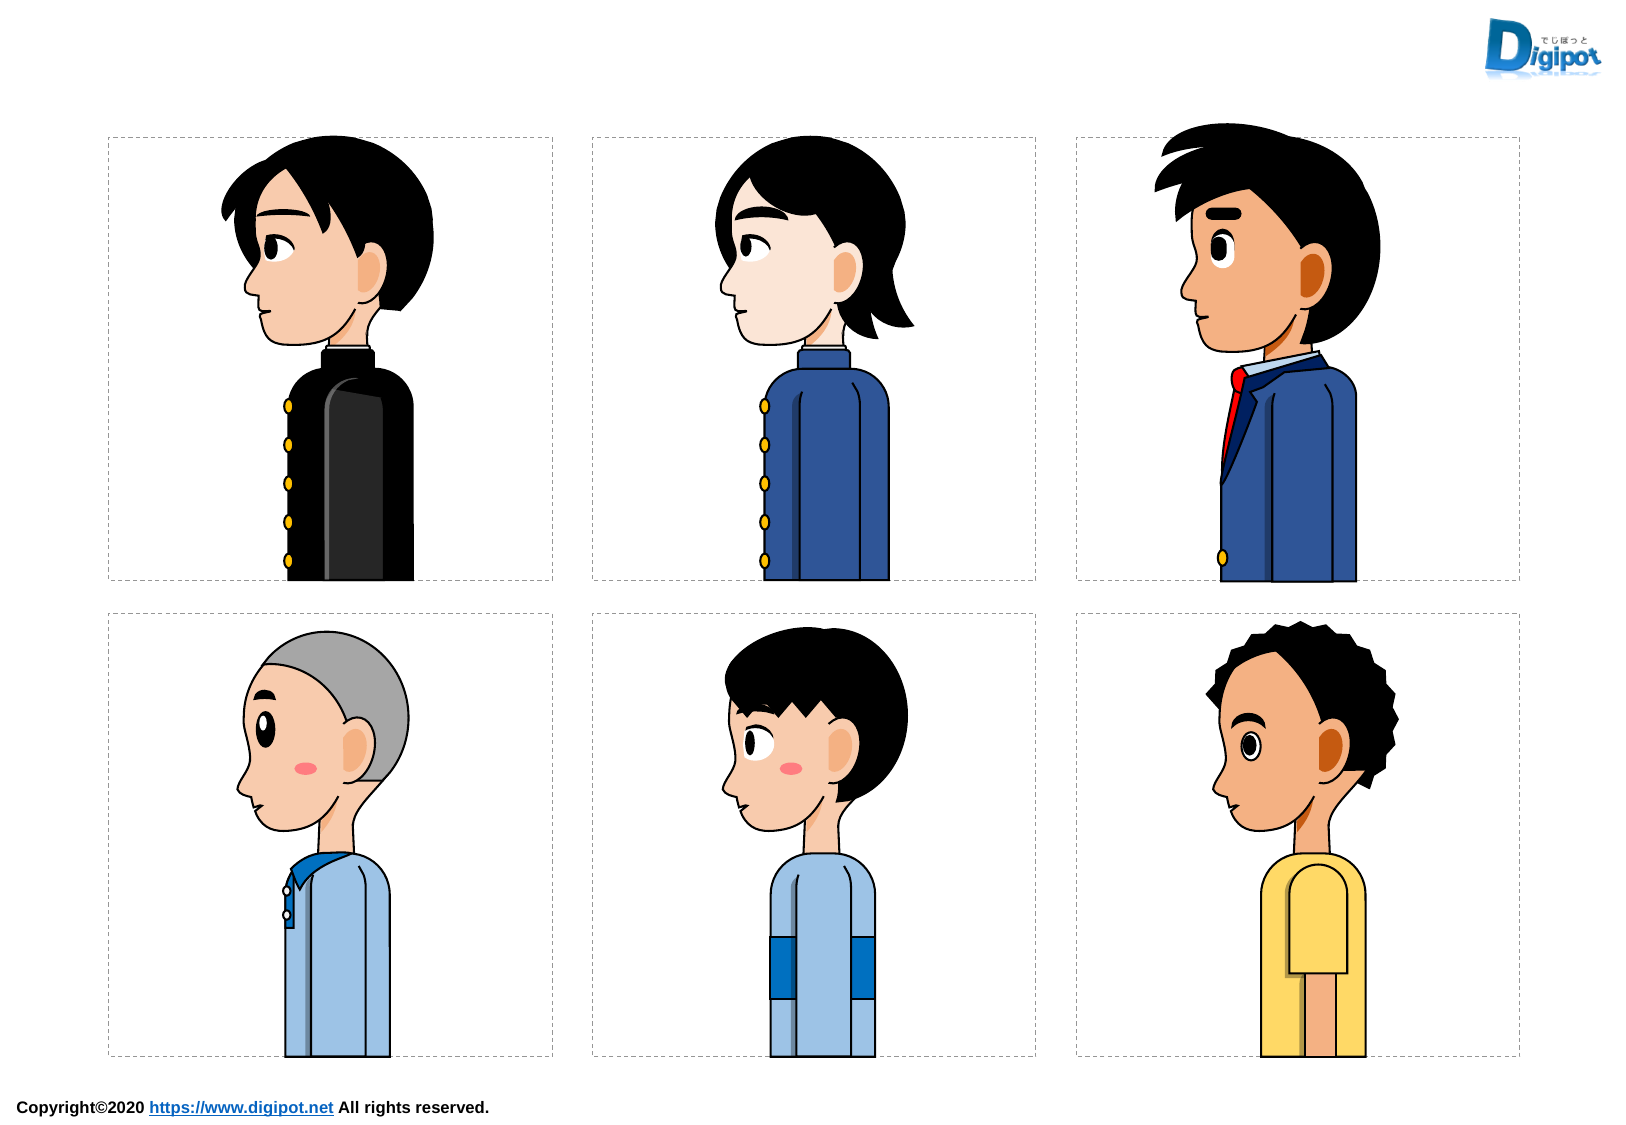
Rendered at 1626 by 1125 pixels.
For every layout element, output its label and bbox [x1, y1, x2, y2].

text_box [716, 126, 905, 581]
text_box [206, 125, 432, 581]
picture [1485, 18, 1602, 82]
text_box [722, 628, 907, 1057]
text_box [1153, 125, 1380, 582]
text_box [1213, 626, 1414, 1058]
text_box [237, 631, 409, 1057]
